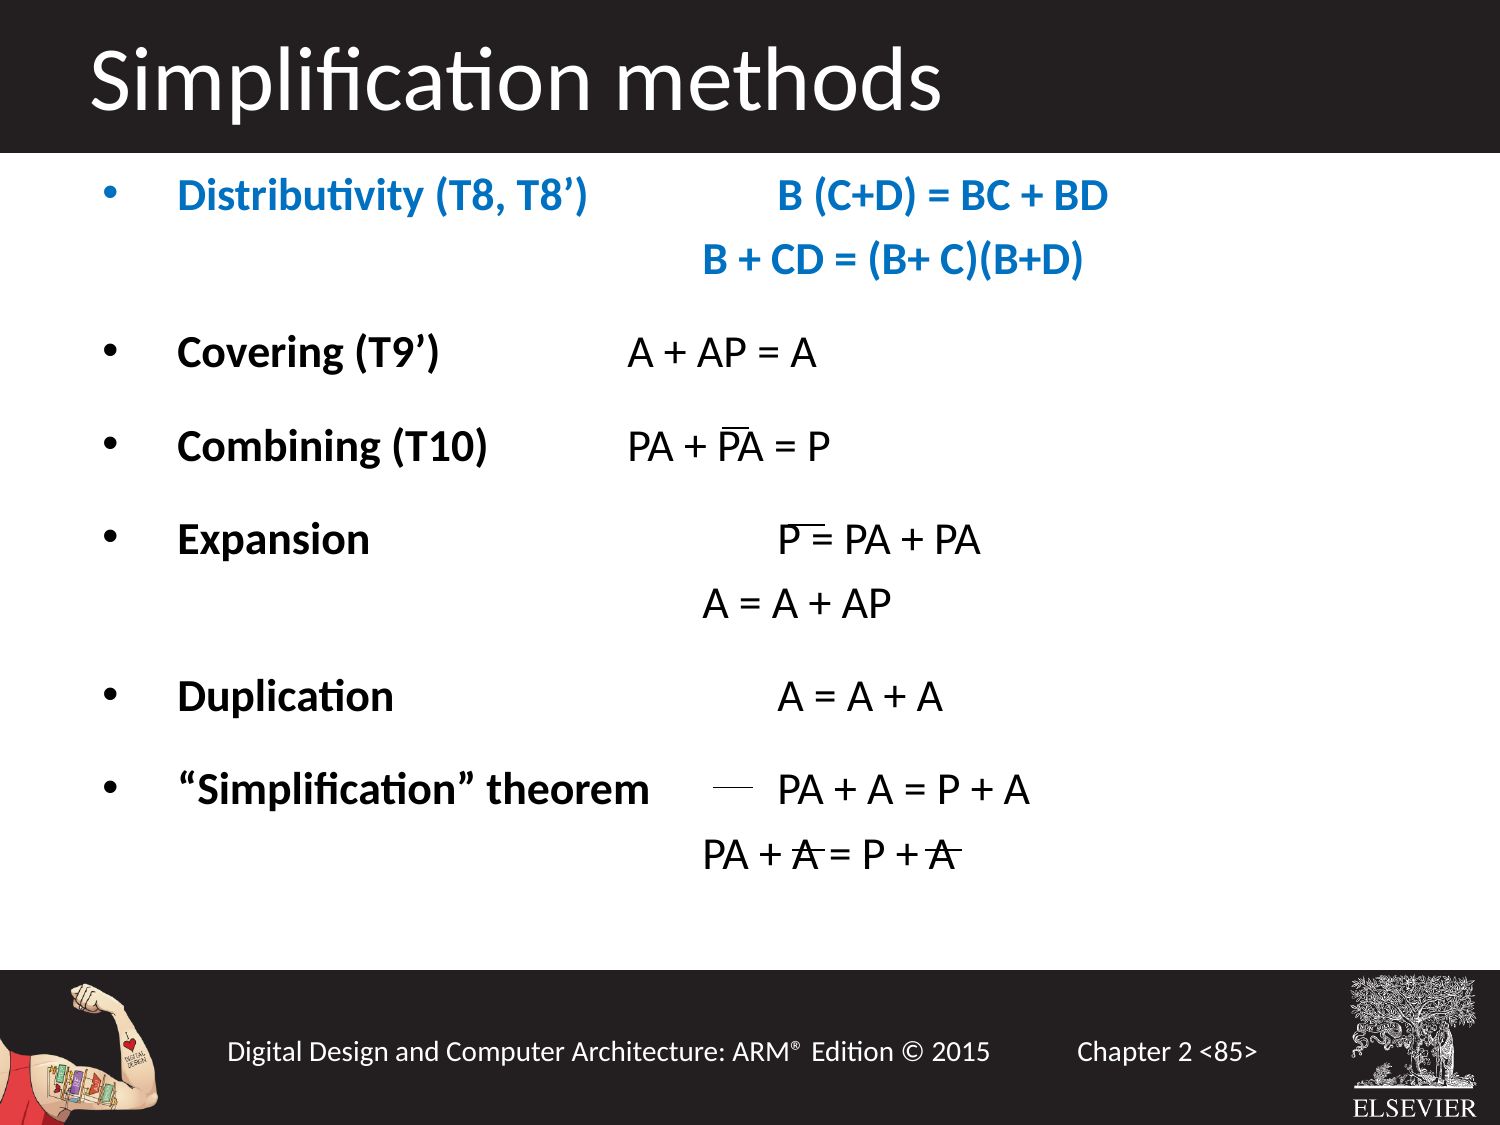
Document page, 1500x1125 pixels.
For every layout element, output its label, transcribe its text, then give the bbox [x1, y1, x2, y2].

text_box Simplification methods [75, 11, 1375, 136]
picture [0, 979, 163, 1125]
text_box Distributivity (T8, T8’) B (C+D) = BC + BD B + CD = (B+ C)(B+D) Covering (T9’) A + AP = A Combining (T10) PA + PA = P Expansion P = PA + PA A = A + AP Duplication A = A + A “Simplification” theorem PA + A = P + A PA + A = P + A [87, 157, 1417, 970]
picture [1350, 974, 1477, 1117]
